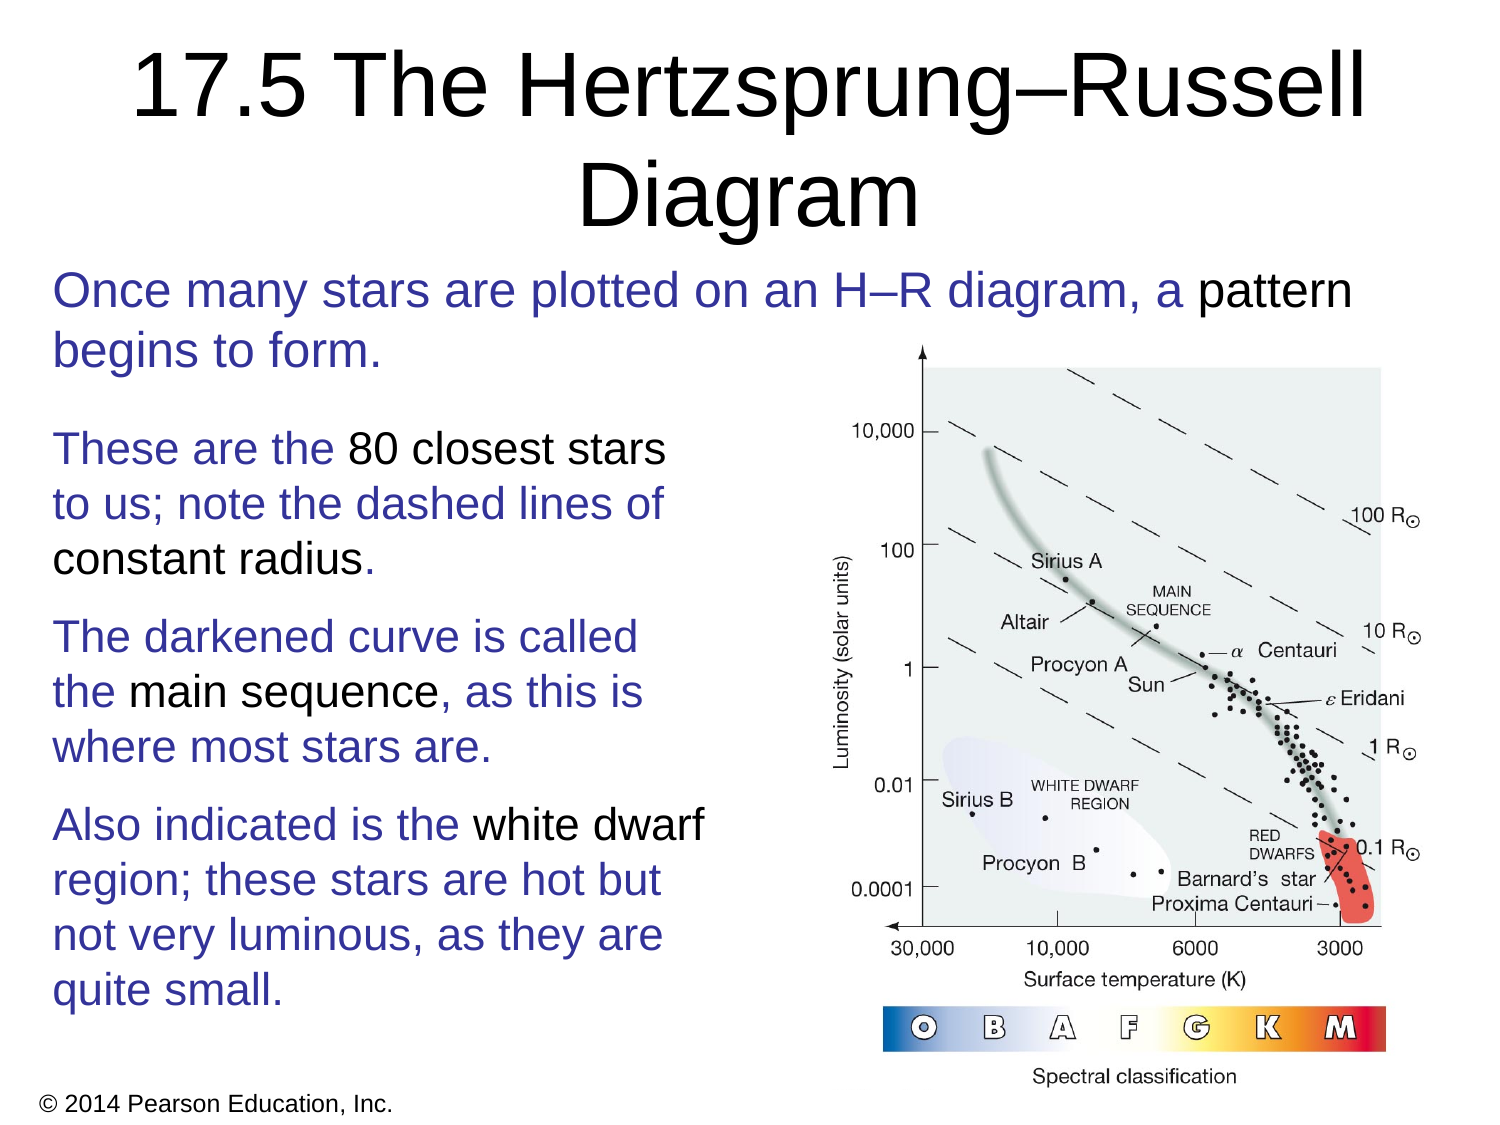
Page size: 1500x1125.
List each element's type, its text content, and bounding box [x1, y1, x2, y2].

text_box Once many stars are plotted on an H–R diagram, a pattern begins to form. [37, 249, 1400, 385]
picture [824, 337, 1429, 1090]
text_box These are the 80 closest stars to us; note the dashed lines of constant radius. The darkened curve is called the main sequence, as this is where most stars are. Also indicated is the white dwarf region; these stars are hot but not very luminous, as they are quite small. [37, 411, 725, 1022]
title 17.5 The Hertzsprung–Russell Diagram [30, 53, 1469, 217]
